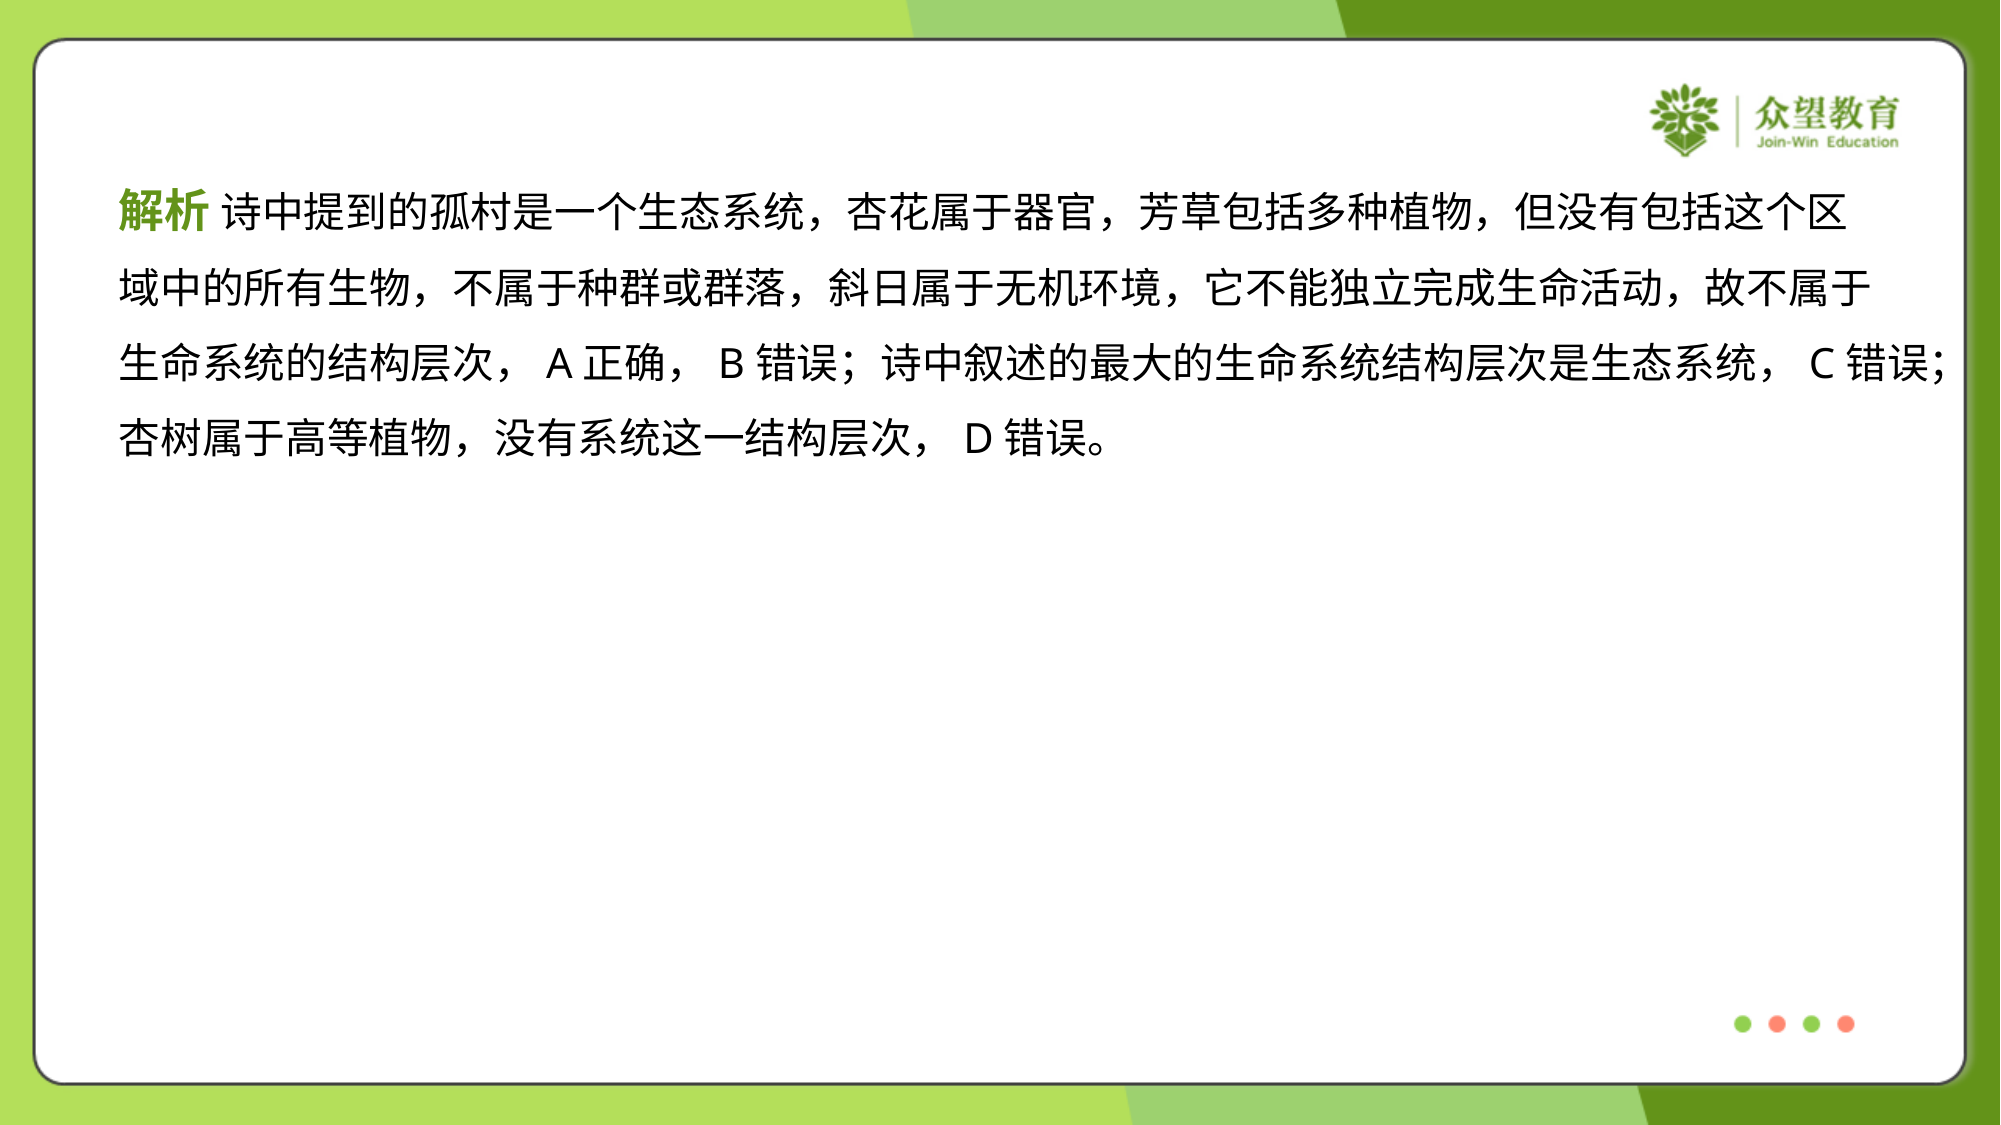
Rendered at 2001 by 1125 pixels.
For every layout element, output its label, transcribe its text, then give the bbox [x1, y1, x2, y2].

text_box 解析 诗中提到的孤村是一个生态系统，杏花属于器官，芳草包括多种植物，但没有包括这个区 域中的所有生物，不属于种群或群落，斜日属于无机环境，它不能独立完成生命活动，故不属于 生命系统的结构层次，A正确，B错误；诗中叙述的最大的生命系统结构层次是生态系统，C错误； 杏树属于高等植物，没有系统这一结构层次，D错误。 [118, 159, 1883, 462]
picture [0, 0, 2000, 1125]
